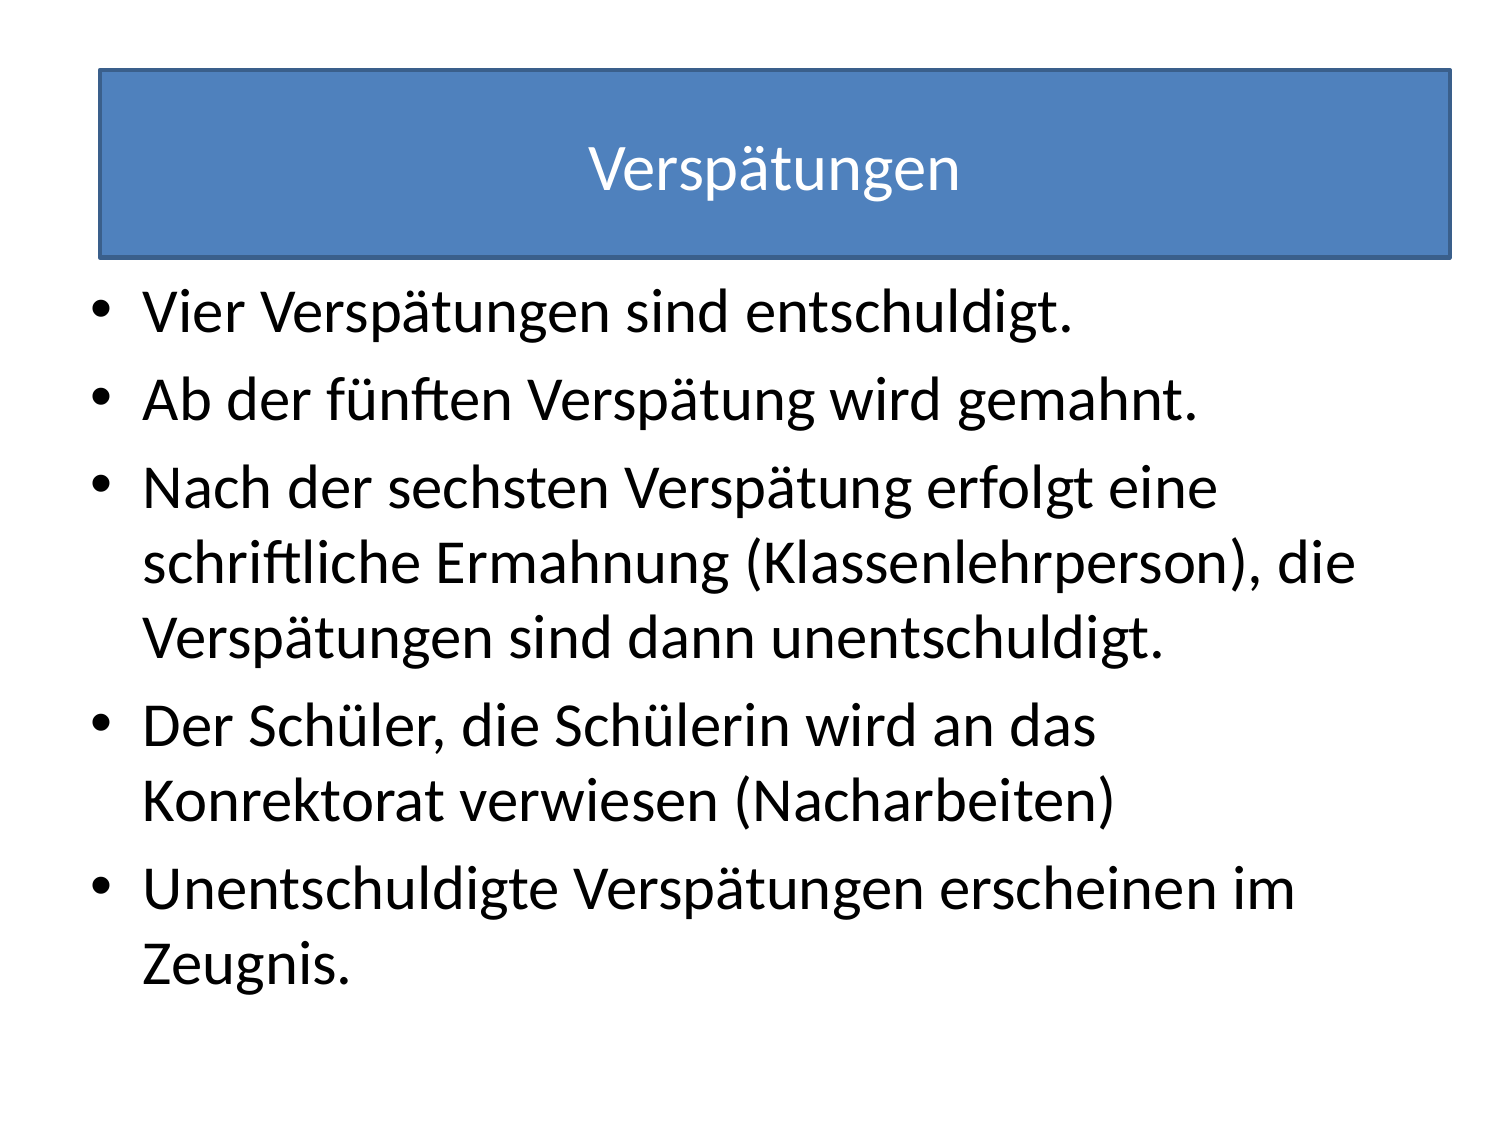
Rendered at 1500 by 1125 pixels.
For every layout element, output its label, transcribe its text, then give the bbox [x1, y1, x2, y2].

list Vier Verspätungen sind entschuldigt. Ab der fünften Verspätung wird gemahnt. Nach der sechsten Verspätung erfolgt eine schriftliche Ermahnung (Klassenlehrperson), die Verspätungen sind dann unentschuldigt. Der Schüler, die Schülerin wird an das Konrektorat verwiesen (Nacharbeiten) Unentschuldigte Verspätungen erscheinen im Zeugnis. [75, 262, 1425, 1005]
text_box Verspätungen [98, 68, 1452, 260]
title Verspätungen [75, 45, 1425, 233]
